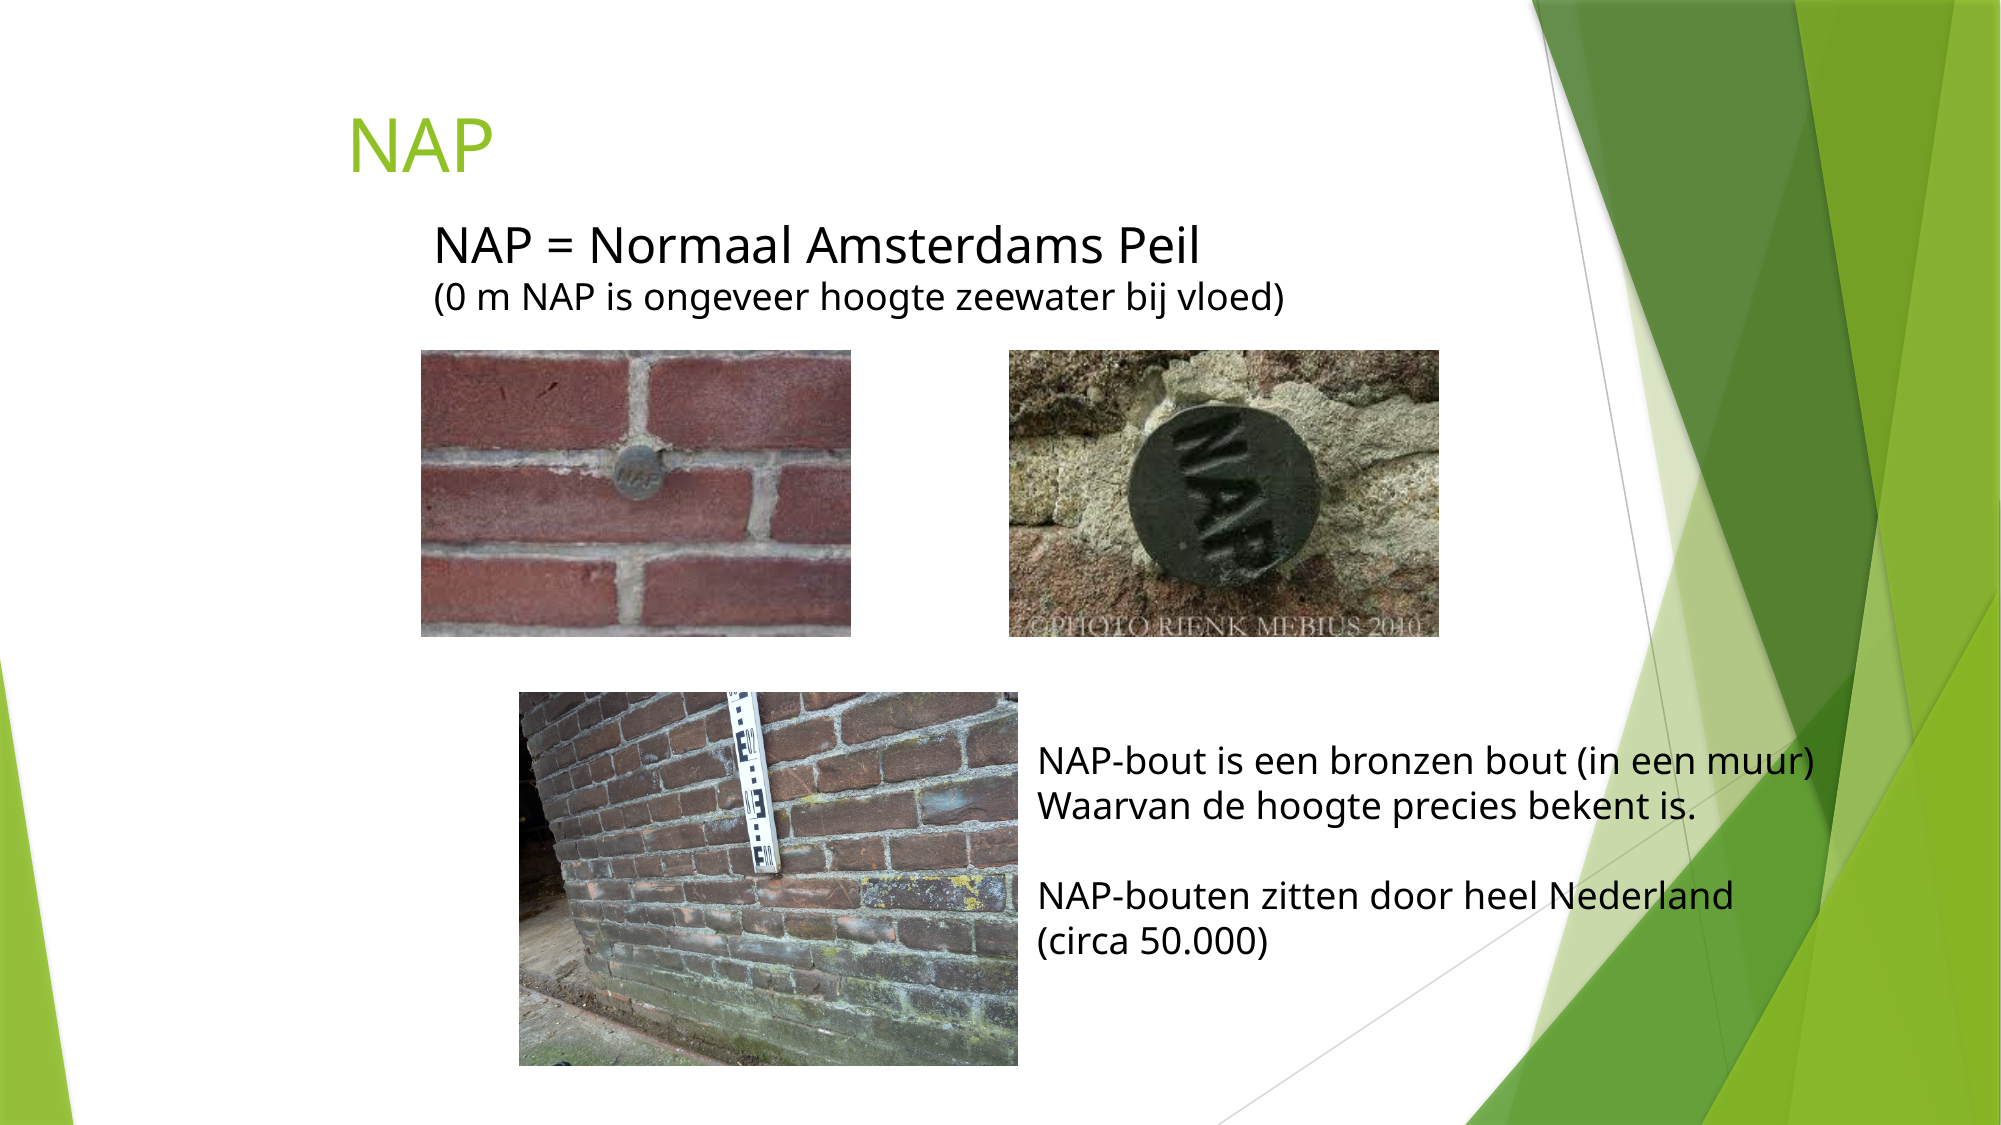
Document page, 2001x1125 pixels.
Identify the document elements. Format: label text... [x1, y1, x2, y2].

text_box NAP-bout is een bronzen bout (in een muur) Waarvan de hoogte precies bekent is. NAP-bouten zitten door heel Nederland (circa 50.000) [1022, 730, 1831, 970]
text_box NAP = Normaal Amsterdams Peil (0 m NAP is ongeveer hoogte zeewater bij vloed) [418, 206, 1300, 326]
picture [1008, 349, 1440, 637]
text_box NAP [331, 89, 512, 195]
picture [519, 691, 1018, 1067]
picture [420, 349, 852, 637]
